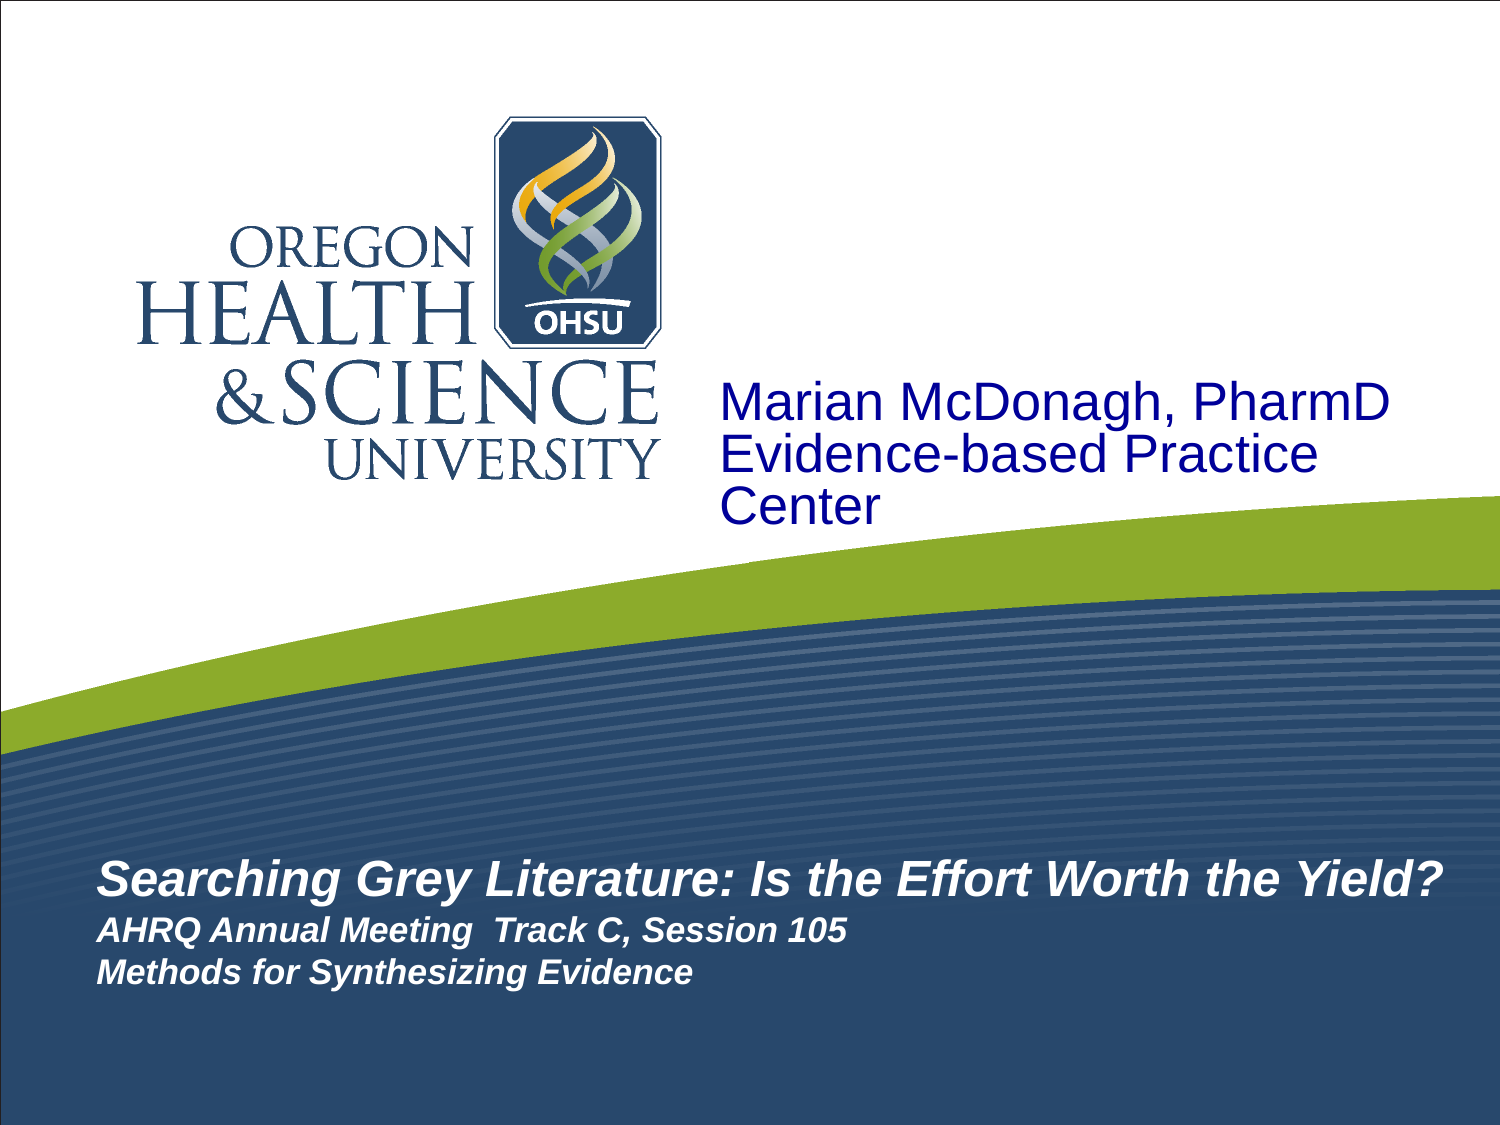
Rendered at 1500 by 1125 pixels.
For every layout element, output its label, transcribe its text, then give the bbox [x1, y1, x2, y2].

title Searching Grey Literature: Is the Effort Worth the Yield? AHRQ Annual Meeting Track C, Session 105 Methods for Synthesizing Evidence [81, 783, 1467, 1067]
picture [0, 0, 1500, 1125]
subtitle Marian McDonagh, PharmD Evidence-based Practice Center [704, 371, 1451, 494]
